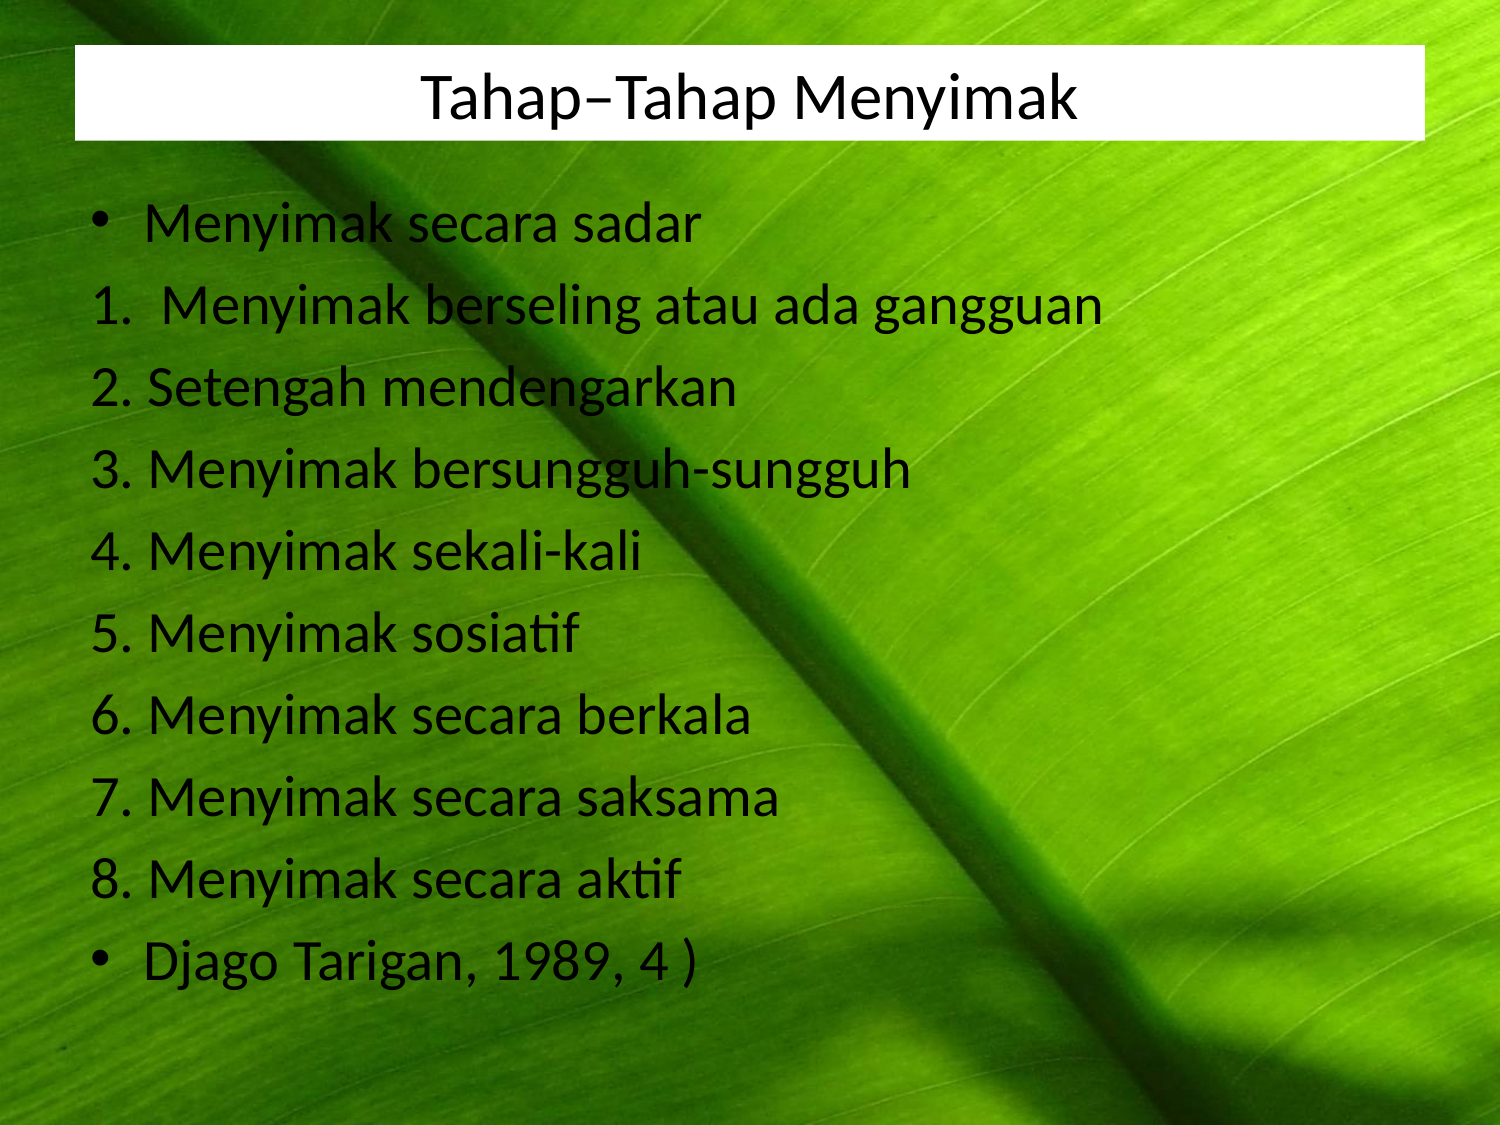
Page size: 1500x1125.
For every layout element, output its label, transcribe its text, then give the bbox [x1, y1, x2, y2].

title Tahap–Tahap Menyimak [75, 45, 1425, 141]
picture [0, 0, 1500, 1125]
list Menyimak secara sadar 1. Menyimak berseling atau ada gangguan 2. Setengah mendengarkan 3. Menyimak bersungguh-sungguh 4. Menyimak sekali-kali 5. Menyimak sosiatif 6. Menyimak secara berkala 7. Menyimak secara saksama 8. Menyimak secara aktif Djago Tarigan, 1989, 4 ) [75, 175, 1425, 1005]
